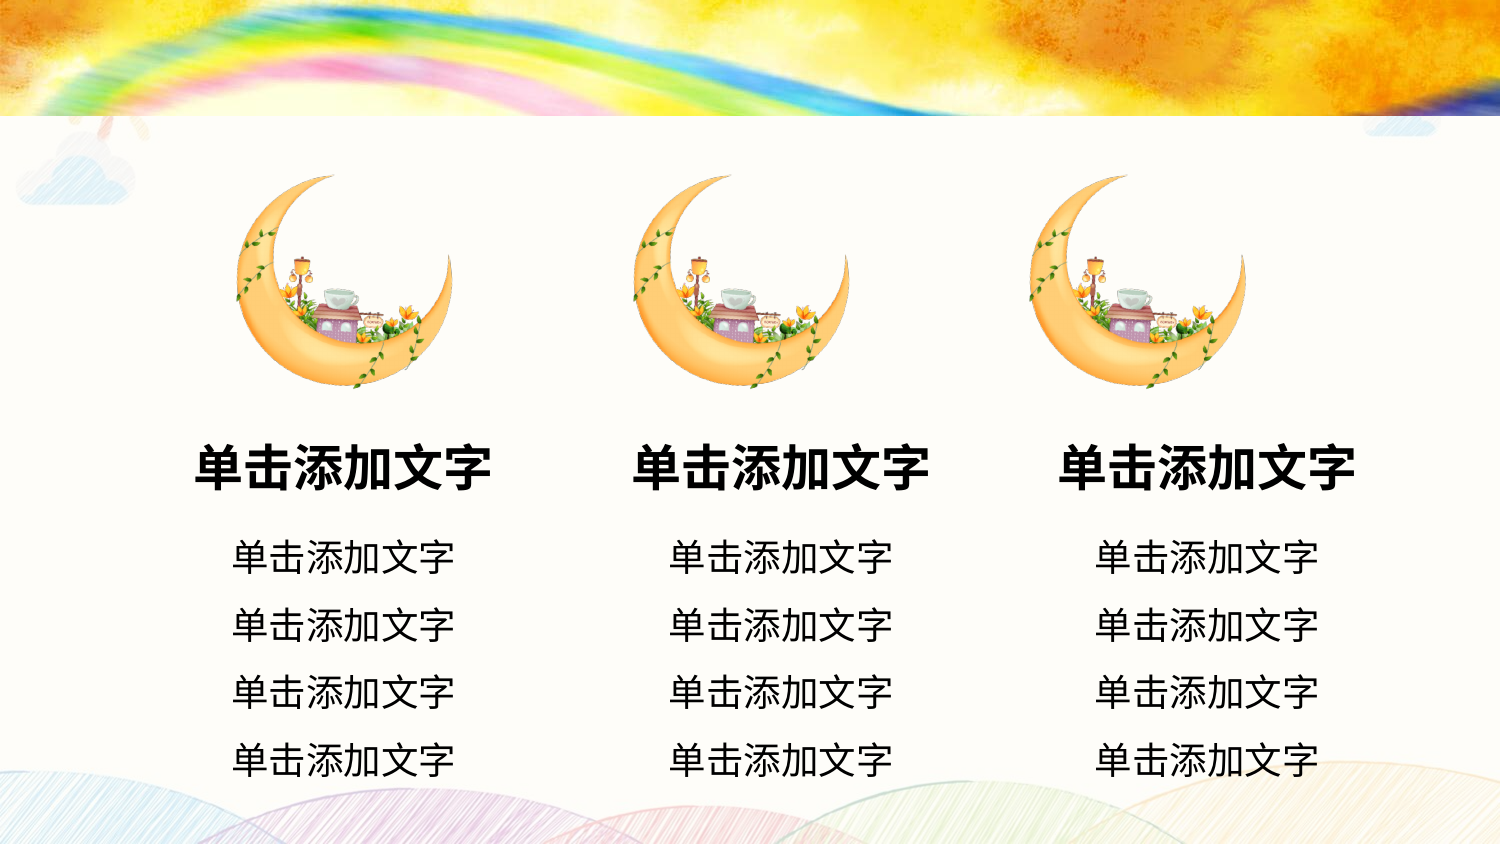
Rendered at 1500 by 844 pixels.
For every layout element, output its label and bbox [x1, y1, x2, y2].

picture [1011, 160, 1263, 405]
text_box [1040, 428, 1374, 785]
picture [218, 160, 469, 405]
text_box [176, 428, 511, 785]
picture [615, 160, 866, 405]
text_box [615, 428, 949, 785]
picture [0, 0, 1500, 116]
